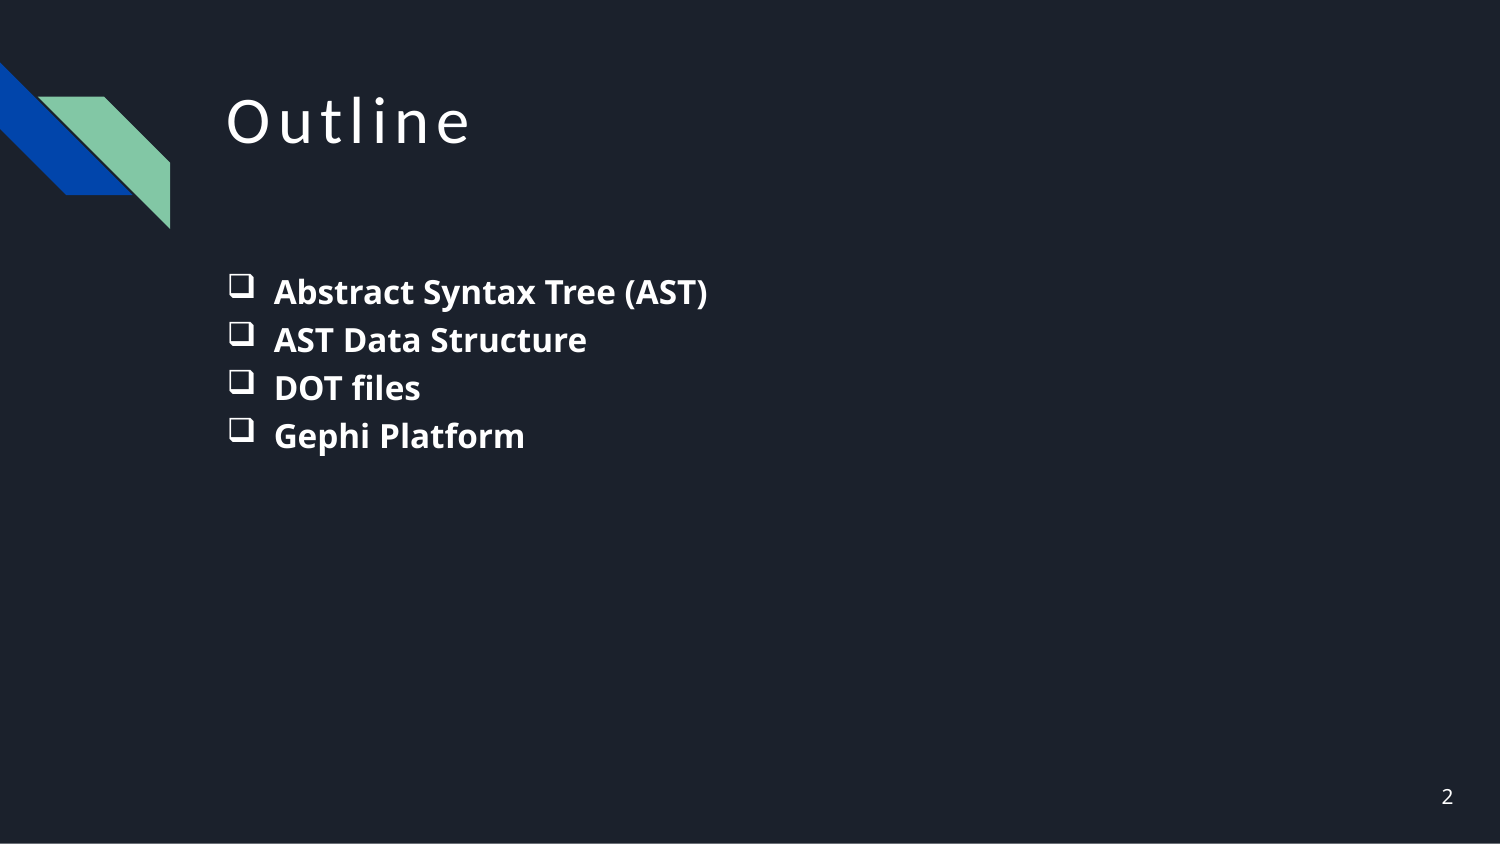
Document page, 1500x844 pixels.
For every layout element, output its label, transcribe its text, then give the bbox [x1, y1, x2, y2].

title Outline [224, 74, 817, 218]
slide_number 2 [1435, 782, 1473, 844]
text_box Abstract Syntax Tree (AST) AST Data Structure DOT files Gephi Platform [224, 262, 1324, 551]
